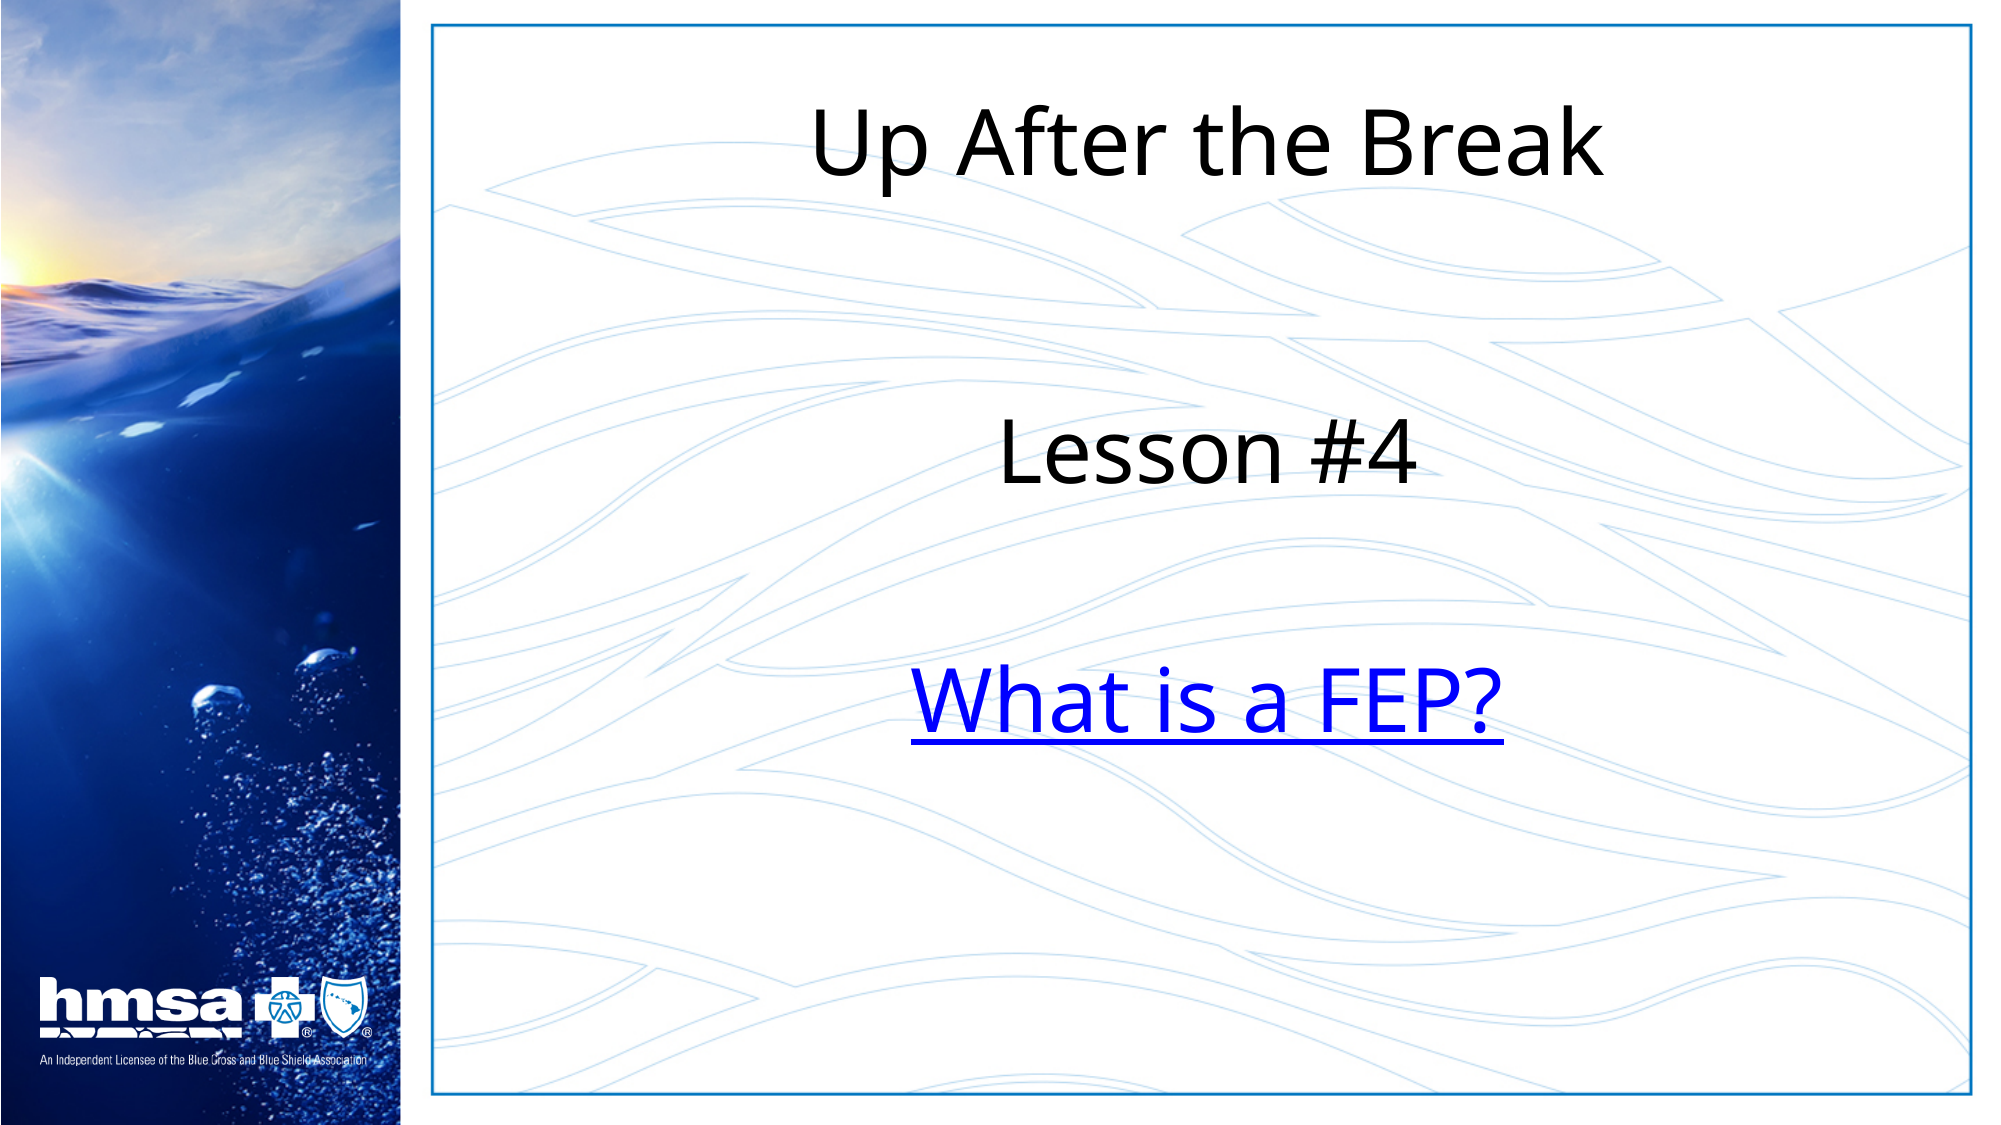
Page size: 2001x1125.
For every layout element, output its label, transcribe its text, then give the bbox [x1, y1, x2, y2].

picture [1, 0, 1999, 1125]
list Lesson #4 What is a FEP? [476, 262, 1939, 1005]
title Up After the Break [476, 45, 1939, 233]
